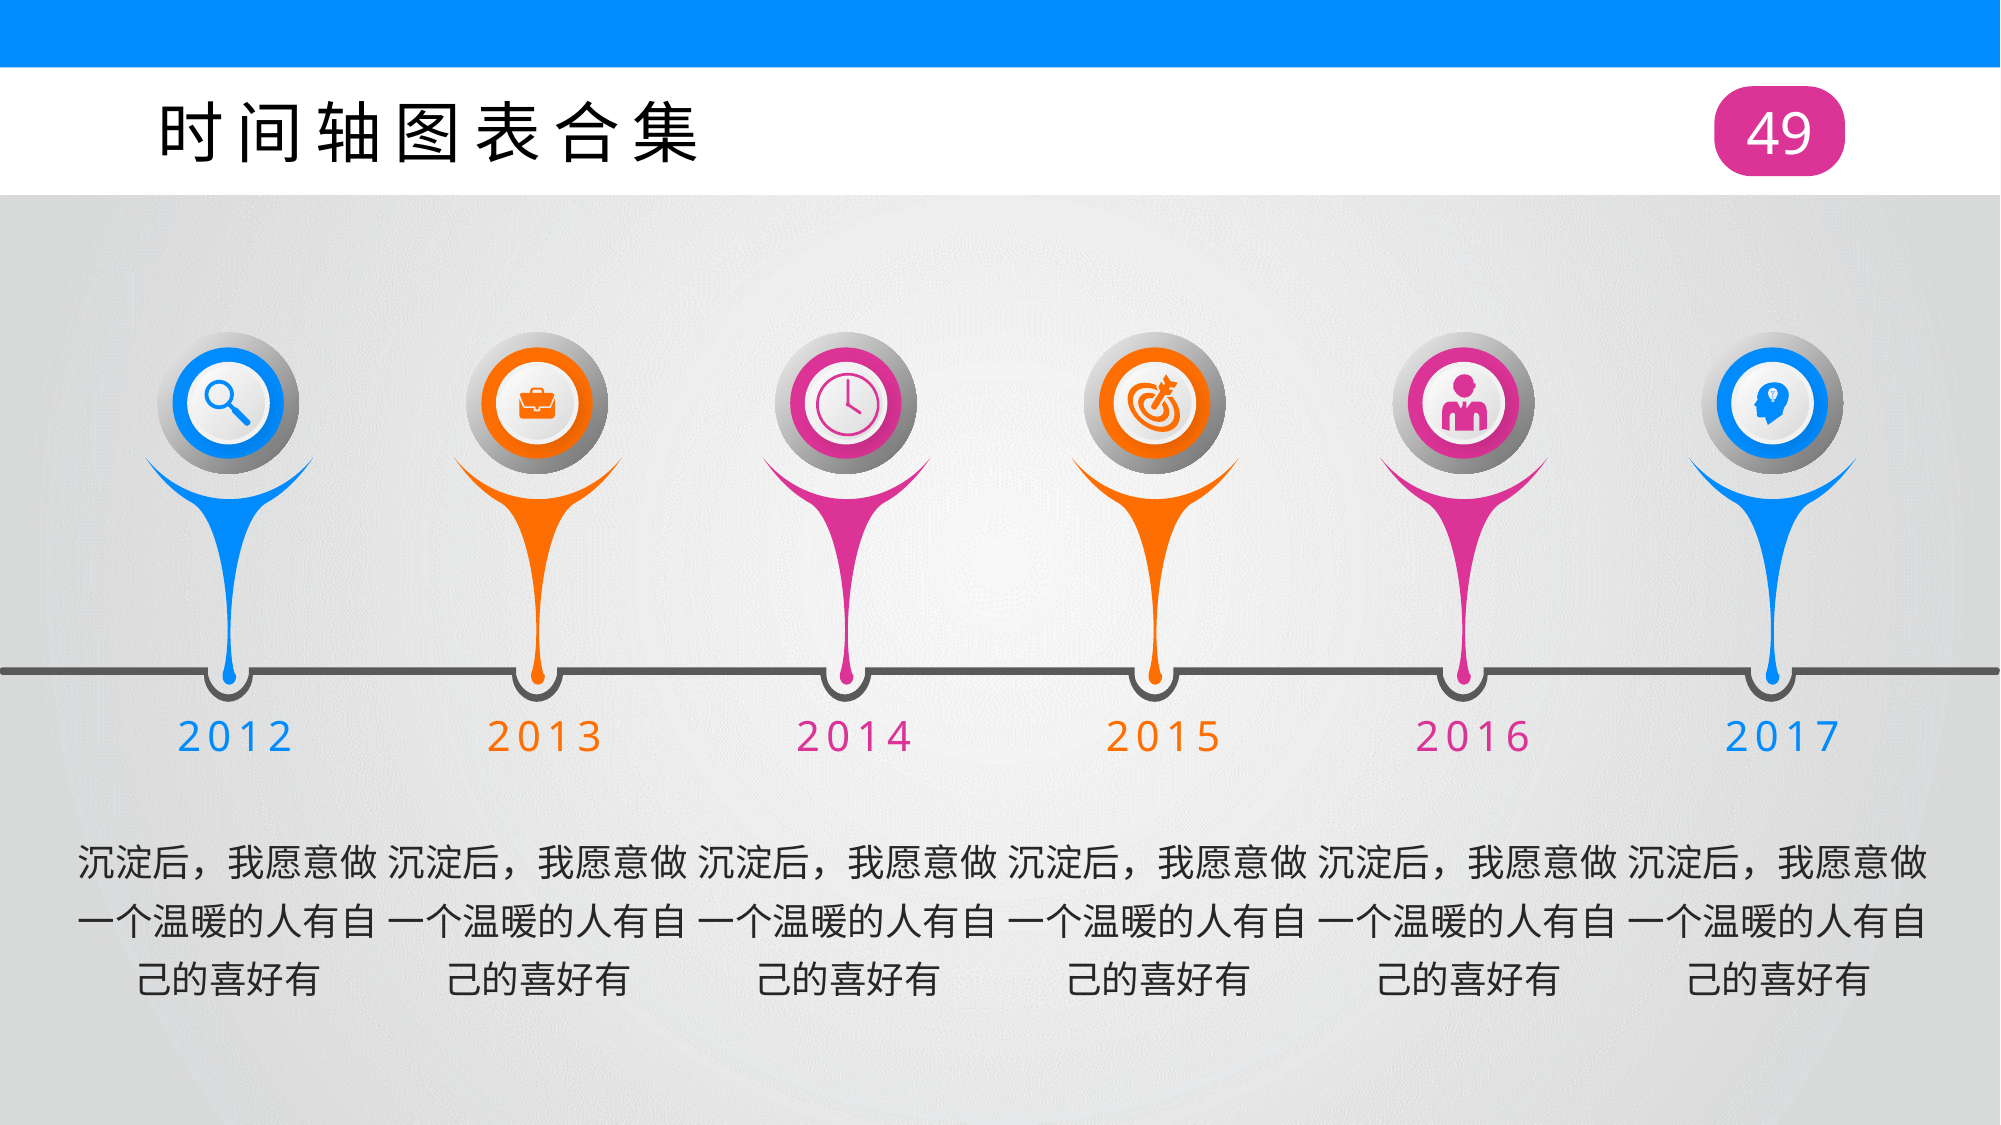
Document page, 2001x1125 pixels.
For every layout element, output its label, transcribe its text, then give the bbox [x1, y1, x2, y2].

text_box [454, 457, 622, 685]
text_box [1688, 457, 1857, 685]
text_box [157, 457, 314, 685]
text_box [1392, 332, 1535, 474]
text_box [1300, 776, 1610, 1011]
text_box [157, 332, 299, 474]
text_box [0, 0, 2000, 66]
text_box 2013 [472, 701, 628, 767]
text_box [1380, 457, 1548, 685]
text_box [775, 332, 917, 474]
text_box 2016 [1400, 701, 1557, 767]
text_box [370, 776, 680, 1011]
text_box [1084, 332, 1226, 474]
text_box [680, 776, 990, 1011]
text_box 2015 [1091, 701, 1247, 767]
text_box [0, 66, 2000, 196]
text_box [1071, 457, 1240, 685]
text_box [60, 776, 370, 1011]
text_box 时间轴图表合集 [142, 83, 753, 178]
picture [0, 0, 2001, 1125]
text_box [466, 332, 608, 474]
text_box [990, 776, 1300, 1011]
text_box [1701, 332, 1844, 474]
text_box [1610, 776, 1945, 1011]
text_box [0, 667, 2000, 701]
text_box 2012 [162, 701, 319, 767]
text_box 2014 [781, 701, 938, 767]
text_box 2017 [1710, 701, 1866, 767]
text_box [762, 457, 931, 685]
text_box 49 [1713, 85, 1847, 178]
